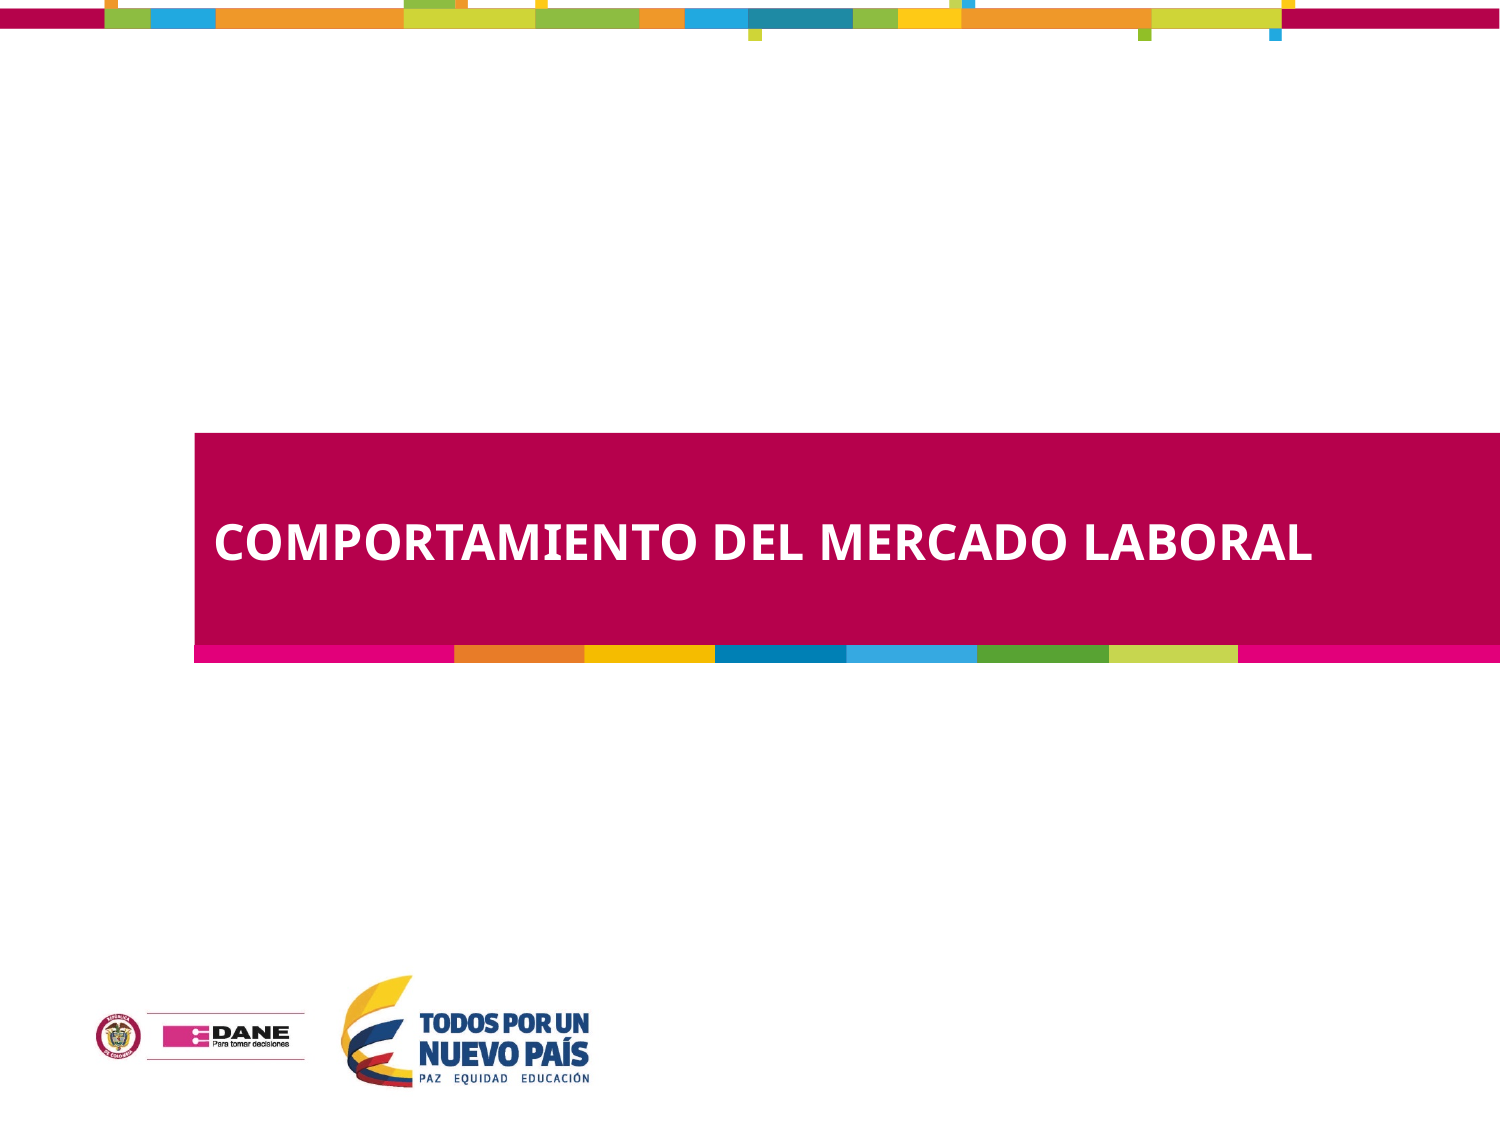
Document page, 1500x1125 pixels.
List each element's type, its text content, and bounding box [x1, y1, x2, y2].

picture [52, 955, 632, 1118]
text_box COMPORTAMIENTO DEL MERCADO LABORAL [206, 503, 1500, 579]
picture [194, 644, 714, 664]
text_box [194, 432, 1500, 644]
picture [847, 644, 1500, 664]
picture [0, 0, 1500, 41]
